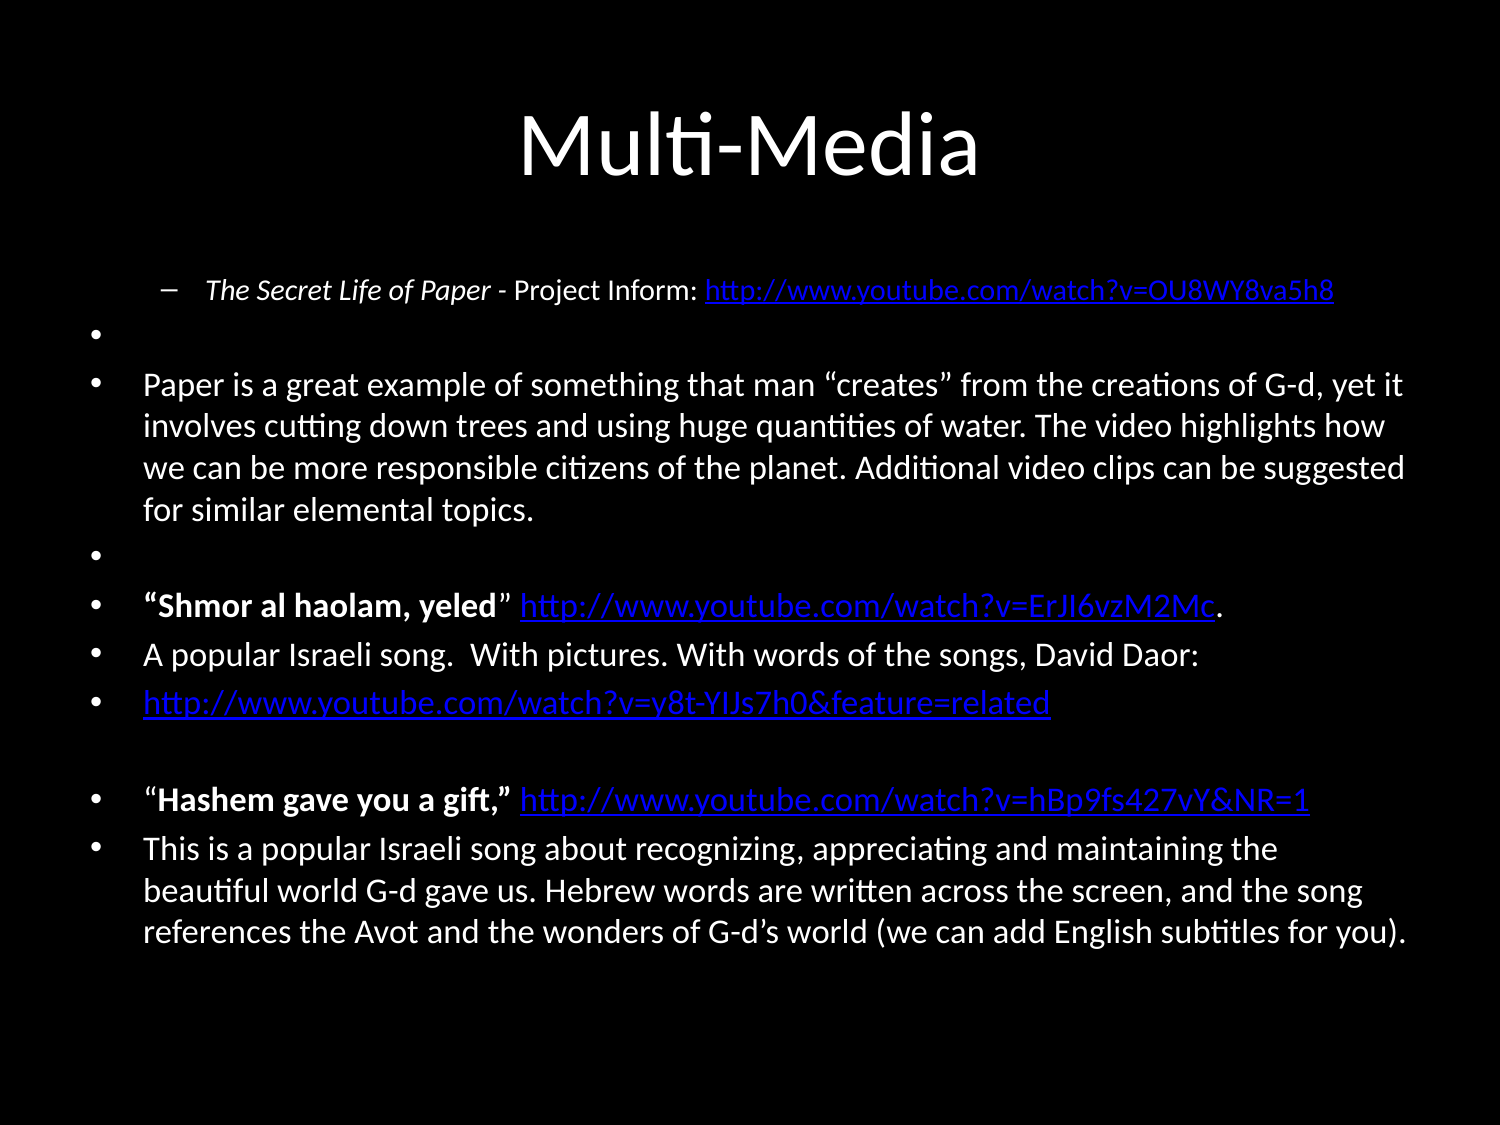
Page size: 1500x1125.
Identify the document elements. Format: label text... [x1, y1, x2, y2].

title Multi-Media [75, 45, 1425, 233]
list The Secret Life of Paper - Project Inform: http://www.youtube.com/watch?v=OU8WY8va5h8 Paper is a great example of something that man “creates” from the creations of G-d, yet it involves cutting down trees and using huge quantities of water. The video highlights how we can be more responsible citizens of the planet. Additional video clips can be suggested for similar elemental topics. “Shmor al haolam, yeled” http://www.youtube.com/watch?v=ErJI6vzM2Mc. A popular Israeli song. With pictures. With words of the songs, David Daor: http://www.youtube.com/watch?v=y8t-YIJs7h0&feature=related “Hashem gave you a gift,” http://www.youtube.com/watch?v=hBp9fs427vY&NR=1 This is a popular Israeli song about recognizing, appreciating and maintaining the beautiful world G-d gave us. Hebrew words are written across the screen, and the song references the Avot and the wonders of G-d’s world (we can add English subtitles for you). [75, 262, 1425, 1005]
